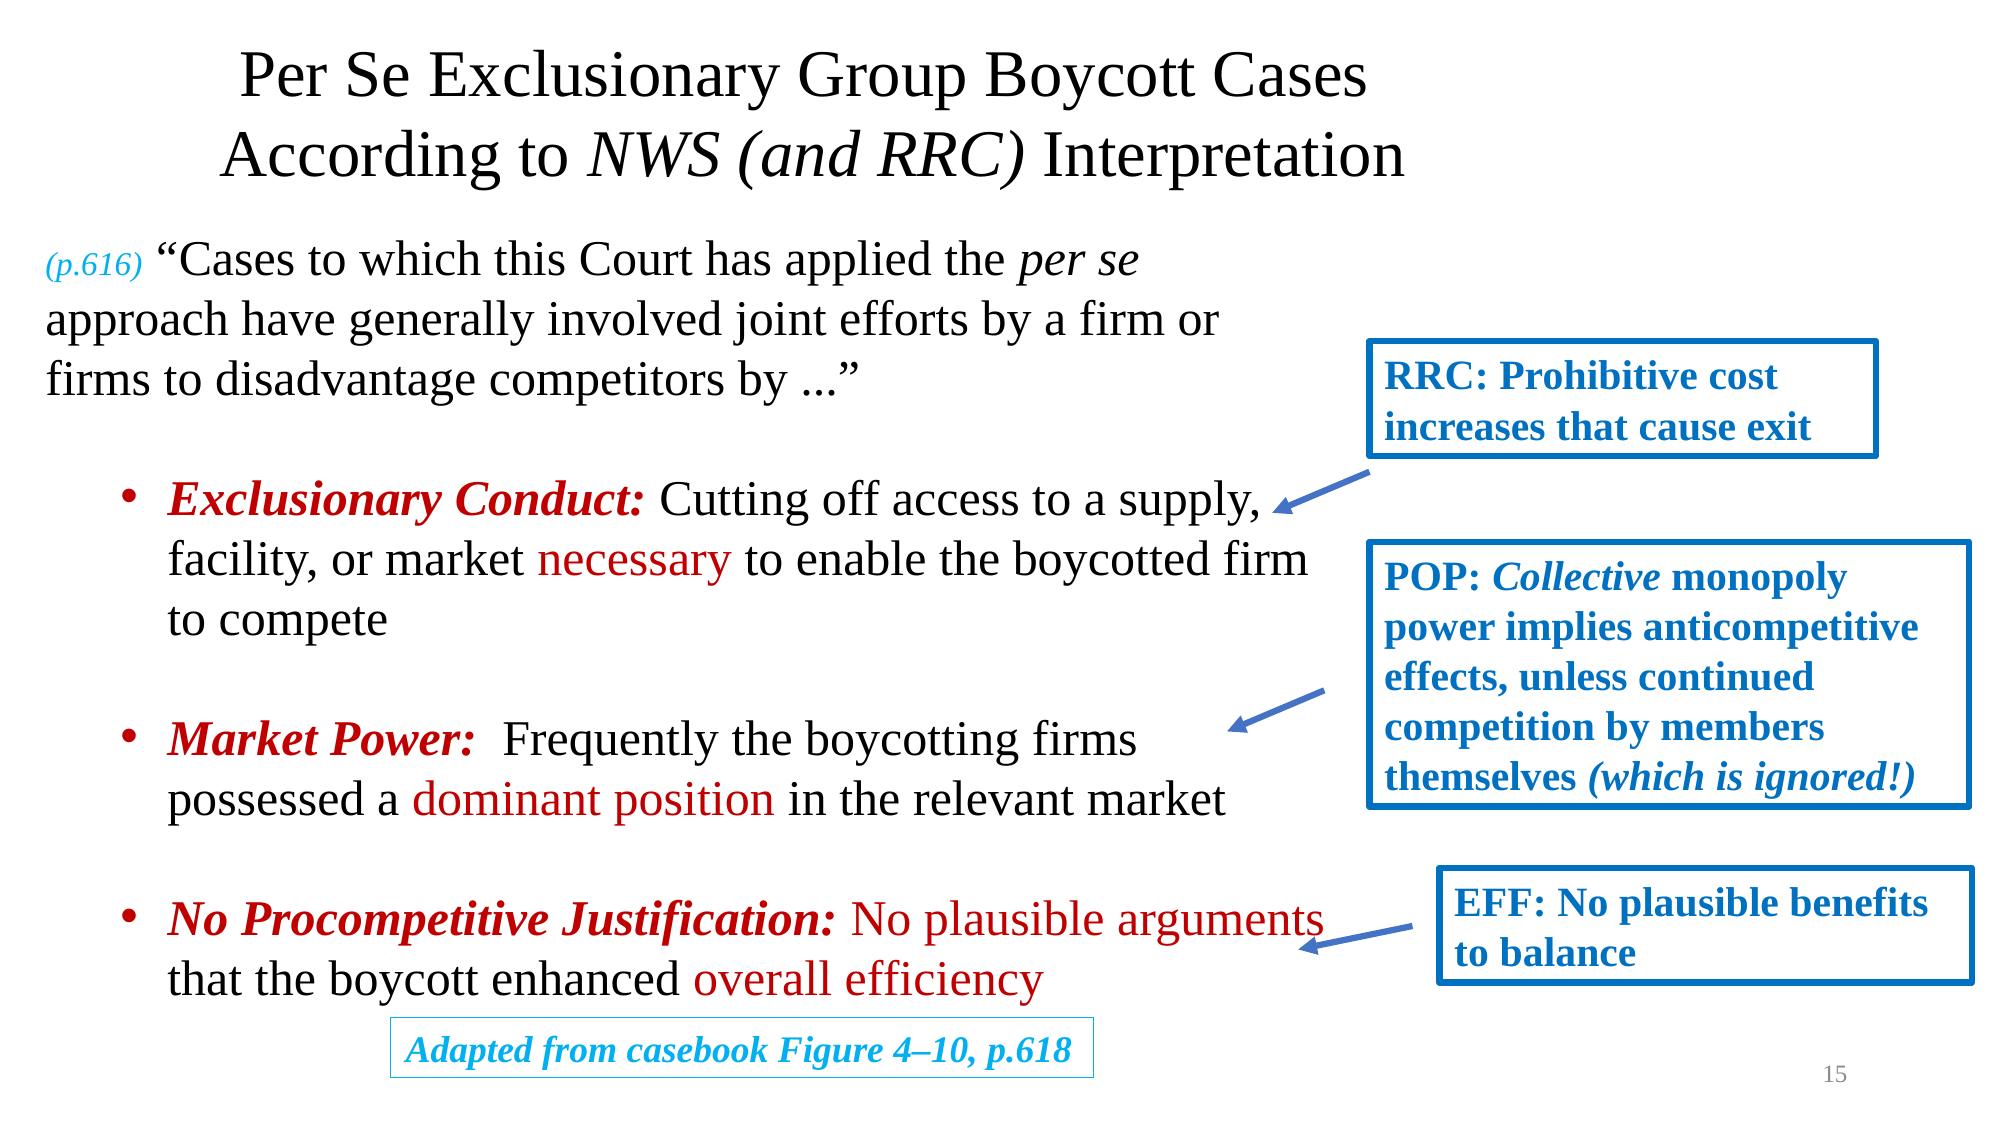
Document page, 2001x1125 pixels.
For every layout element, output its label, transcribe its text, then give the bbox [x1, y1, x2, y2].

text_box POP: Collective monopoly power implies anticompetitive effects, unless continued competition by members themselves (which is ignored!) [1369, 541, 1970, 807]
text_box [1227, 690, 1325, 732]
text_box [1272, 471, 1370, 513]
text_box Adapted from casebook Figure 4–10, p.618 [390, 1017, 1094, 1078]
slide_number 15 [1412, 1042, 1863, 1103]
text_box Per Se Exclusionary Group Boycott Cases According to NWS (and RRC) Interpretation [0, 22, 1670, 197]
text_box EFF: No plausible benefits to balance [1439, 867, 1972, 983]
text_box RRC: Prohibitive cost increases that cause exit [1369, 340, 1876, 456]
text_box (p.616) “Cases to which this Court has applied the per se approach have generally involved joint efforts by a firm or firms to disadvantage competitors by ...” Exclusionary Conduct: Cutting off access to a supply, facility, or market necessary to enable the boycotted firm to compete Market Power: Frequently the boycotting firms possessed a dominant position in the relevant market No Procompetitive Justification: No plausible arguments that the boycott enhanced overall efficiency [30, 197, 1345, 1013]
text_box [1298, 925, 1413, 950]
